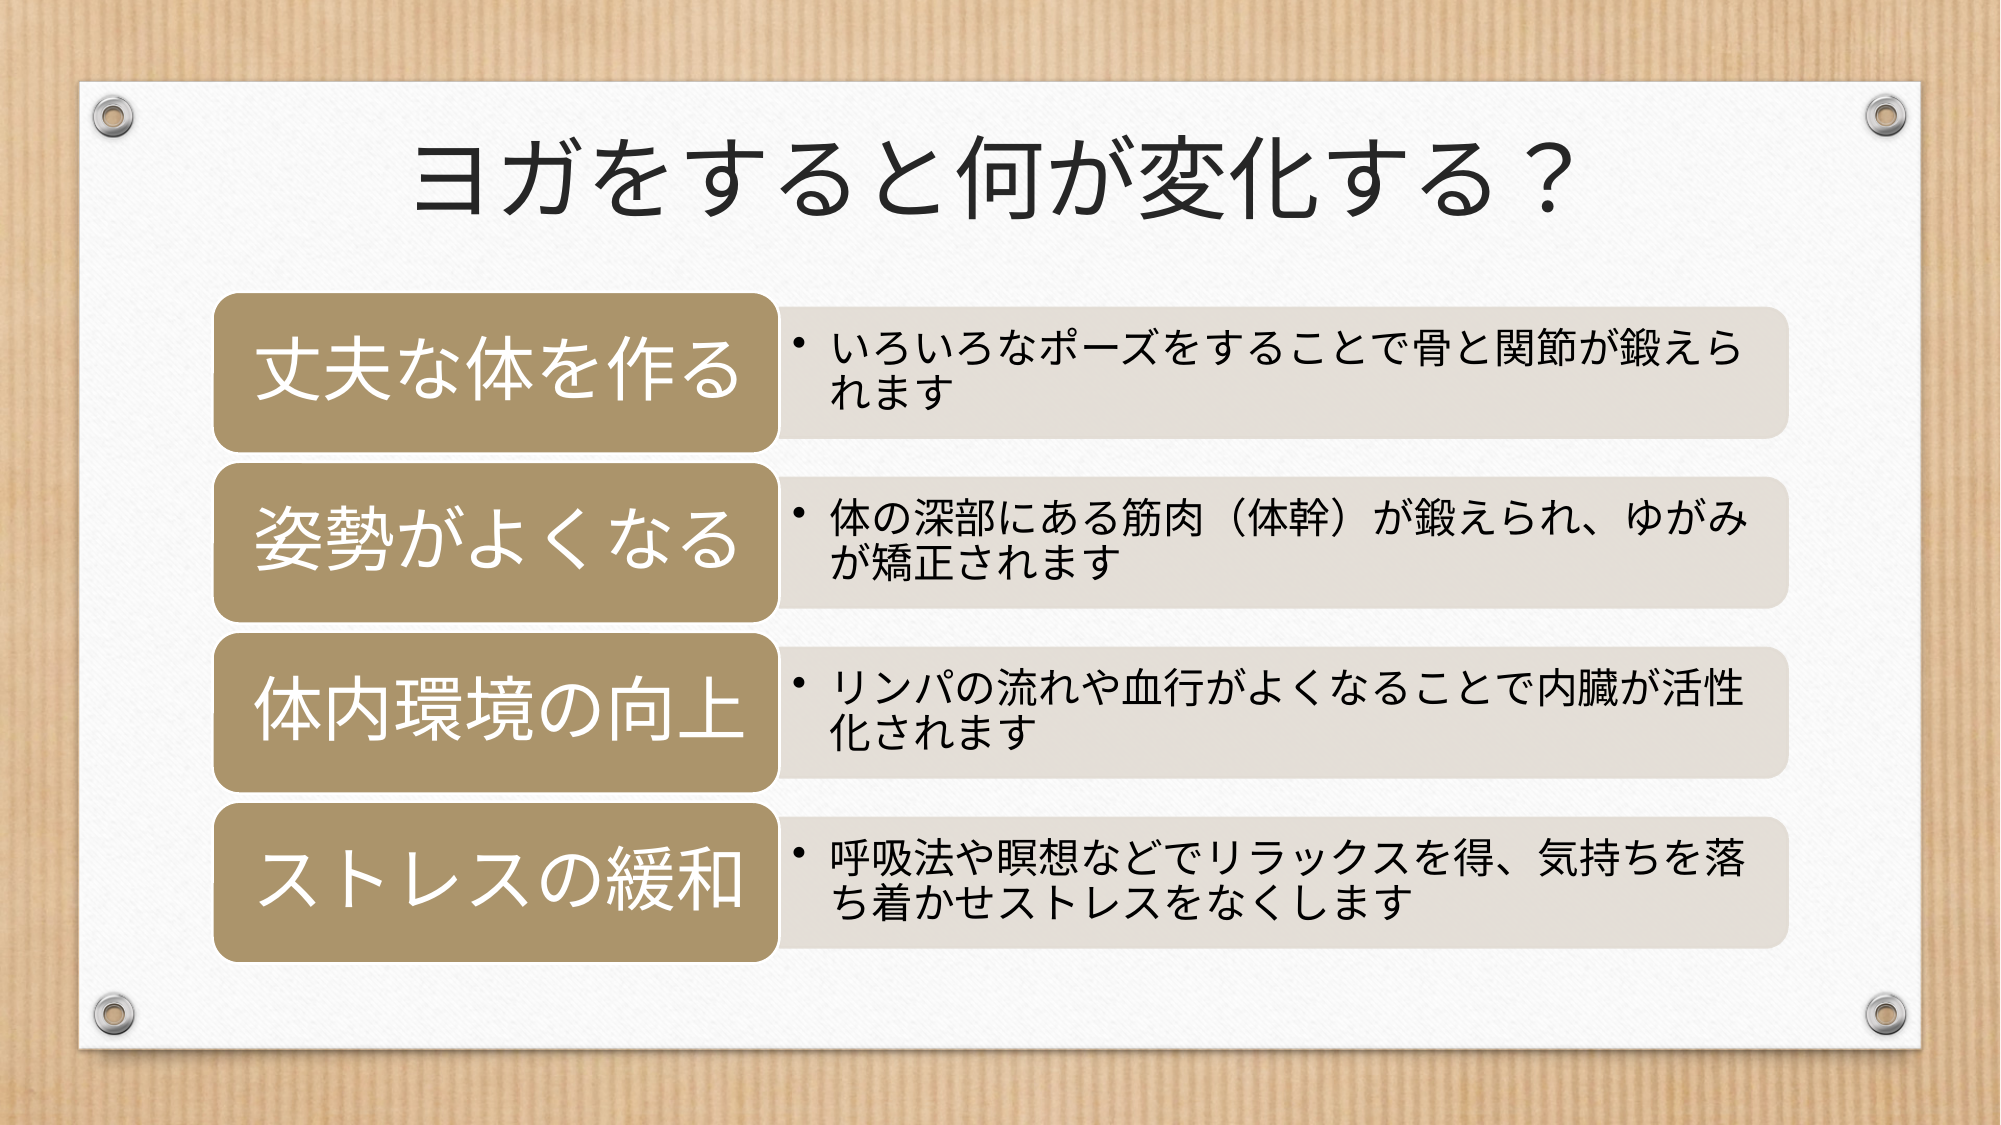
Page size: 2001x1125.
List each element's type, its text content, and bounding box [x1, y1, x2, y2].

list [212, 291, 1788, 965]
title ヨガをすると何が変化する？ [212, 90, 1788, 262]
picture [0, 0, 2001, 1125]
